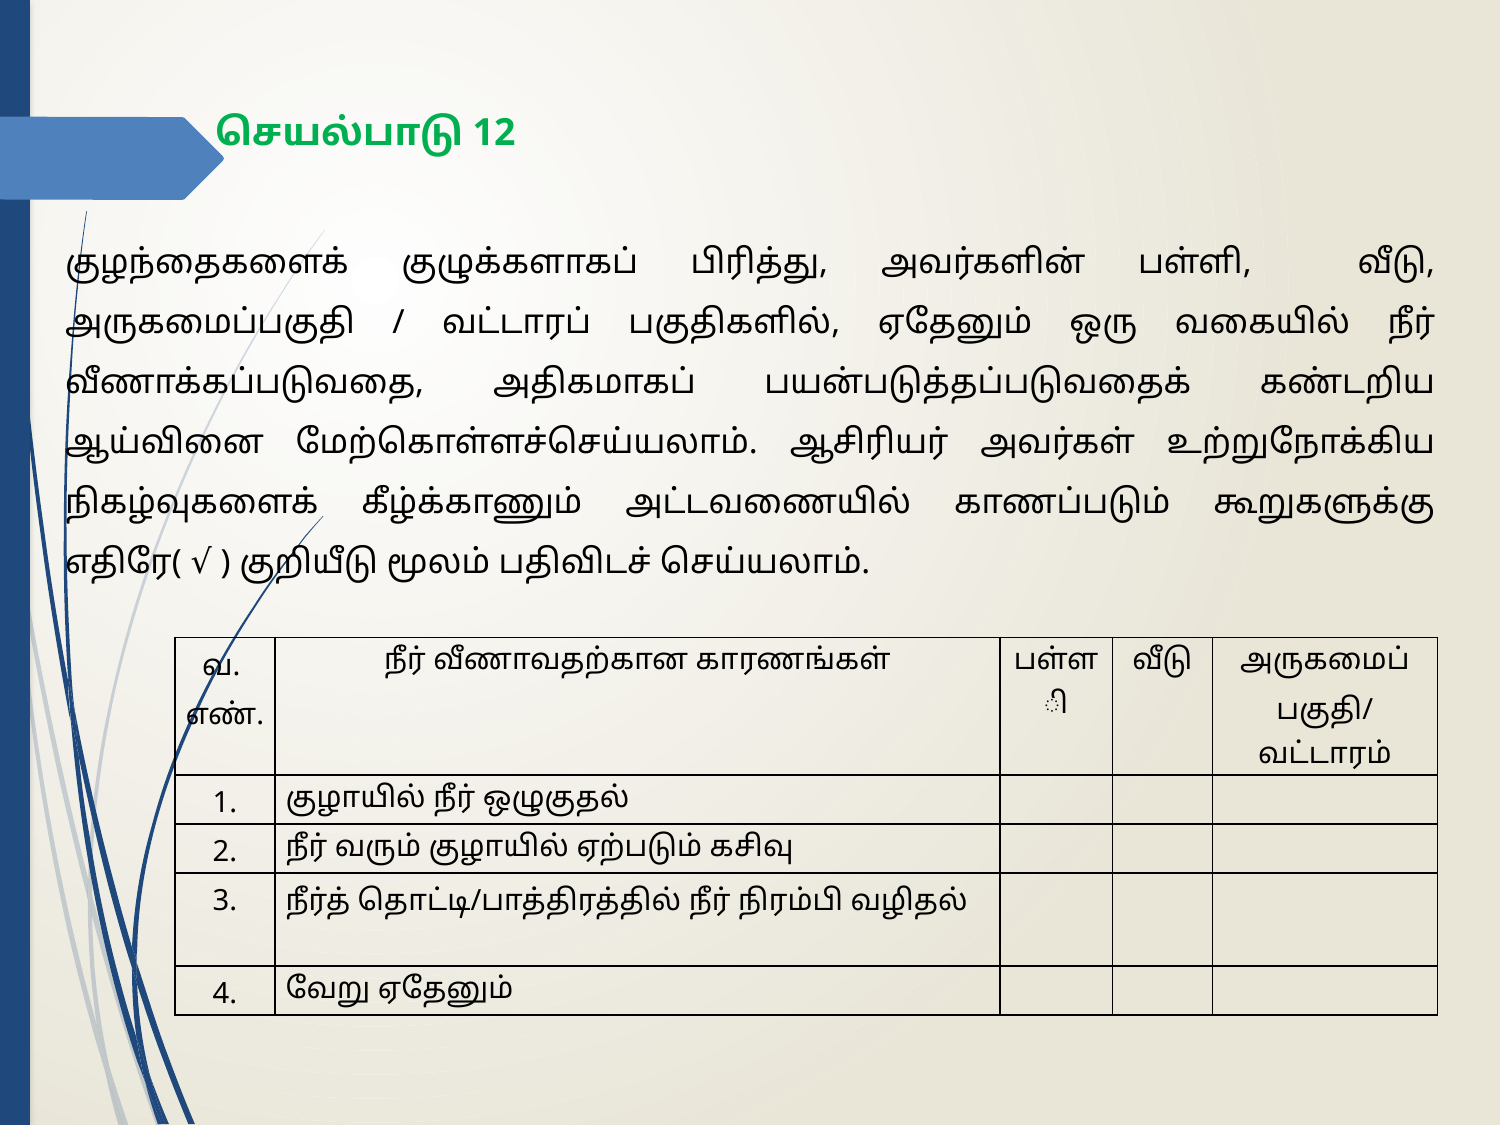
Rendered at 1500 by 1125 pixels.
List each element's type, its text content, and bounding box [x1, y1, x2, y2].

table_cell 4. [176, 1007, 274, 1014]
table_cell [1001, 1007, 1112, 1014]
table_cell [1113, 1007, 1212, 1014]
table_cell [1213, 1007, 1437, 1014]
table_cell வேறு ஏதேனும் [276, 1007, 999, 1014]
text_box செயல்பாடு 12 குழந்தைகளைக் குழுக்களாகப் பிரித்து, அவர்களின் பள்ளி, வீடு, அருகமைப்பகுதி / வட்டாரப் பகுதிகளில், ஏதேனும் ஒரு வகையில் நீர் வீணாக்கப்படுவதை, அதிகமாகப் பயன்படுத்தப்படுவதைக் கண்டறிய ஆய்வினை மேற்கொள்ளச்செய்யலாம். ஆசிரியர் அவர்கள் உற்றுநோக்கிய நிகழ்வுகளைக் கீழ்க்காணும் அட்டவணையில் காணப்படும் கூறுகளுக்கு எதிரே( √ ) குறியீடு மூலம் பதிவிடச் செய்யலாம். [50, 55, 1450, 1007]
